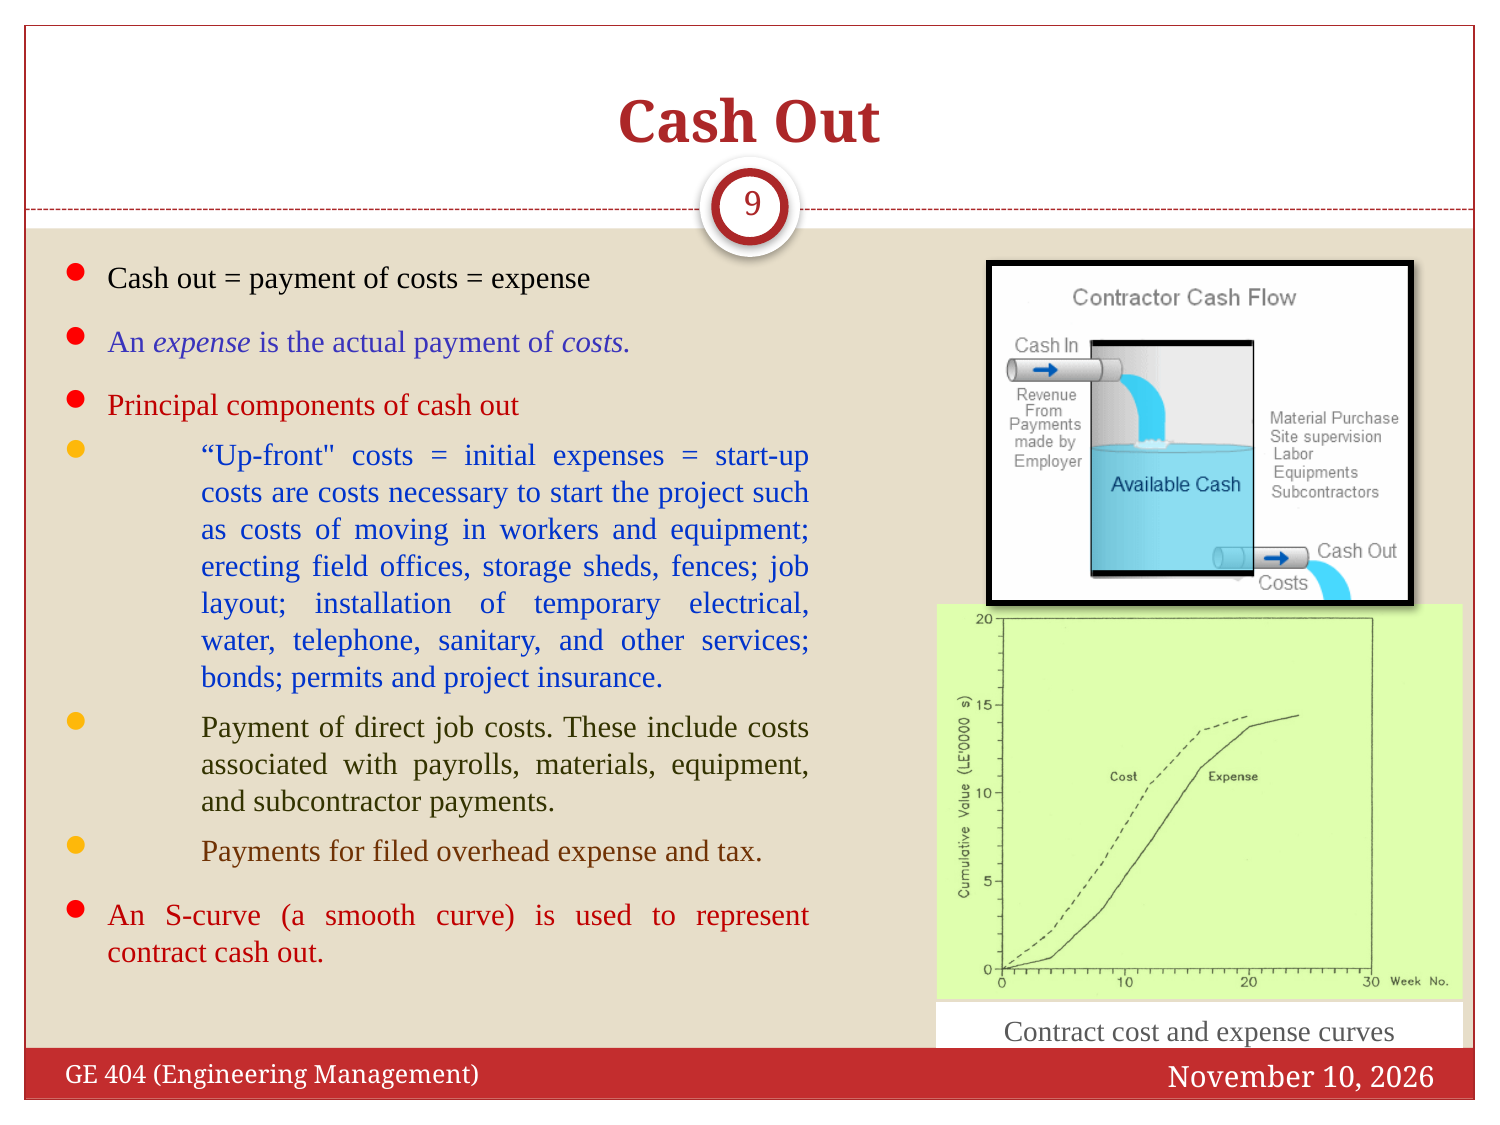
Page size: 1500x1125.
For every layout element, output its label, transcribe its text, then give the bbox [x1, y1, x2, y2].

title Cash Out [49, 37, 1450, 162]
footer GE 404 (Engineering Management) [50, 1051, 638, 1112]
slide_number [950, 1057, 1450, 1111]
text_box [936, 603, 1463, 1047]
list Cash out = payment of costs = expense An expense is the actual payment of costs. Principal components of cash out “Up-front" costs = initial expenses = start-up costs are costs necessary to start the project such as costs of moving in workers and equipment; erecting field offices, storage sheds, fences; job layout; installation of temporary electrical, water, telephone, sanitary, and other services; bonds; permits and project insurance. Payment of direct job costs. These include costs associated with payrolls, materials, equipment, and subcontractor payments. Payments for filed overhead expense and tax. An S-curve (a smooth curve) is used to represent contract cash out. [49, 250, 825, 1001]
slide_number 9 [715, 168, 791, 241]
picture [991, 265, 1408, 600]
